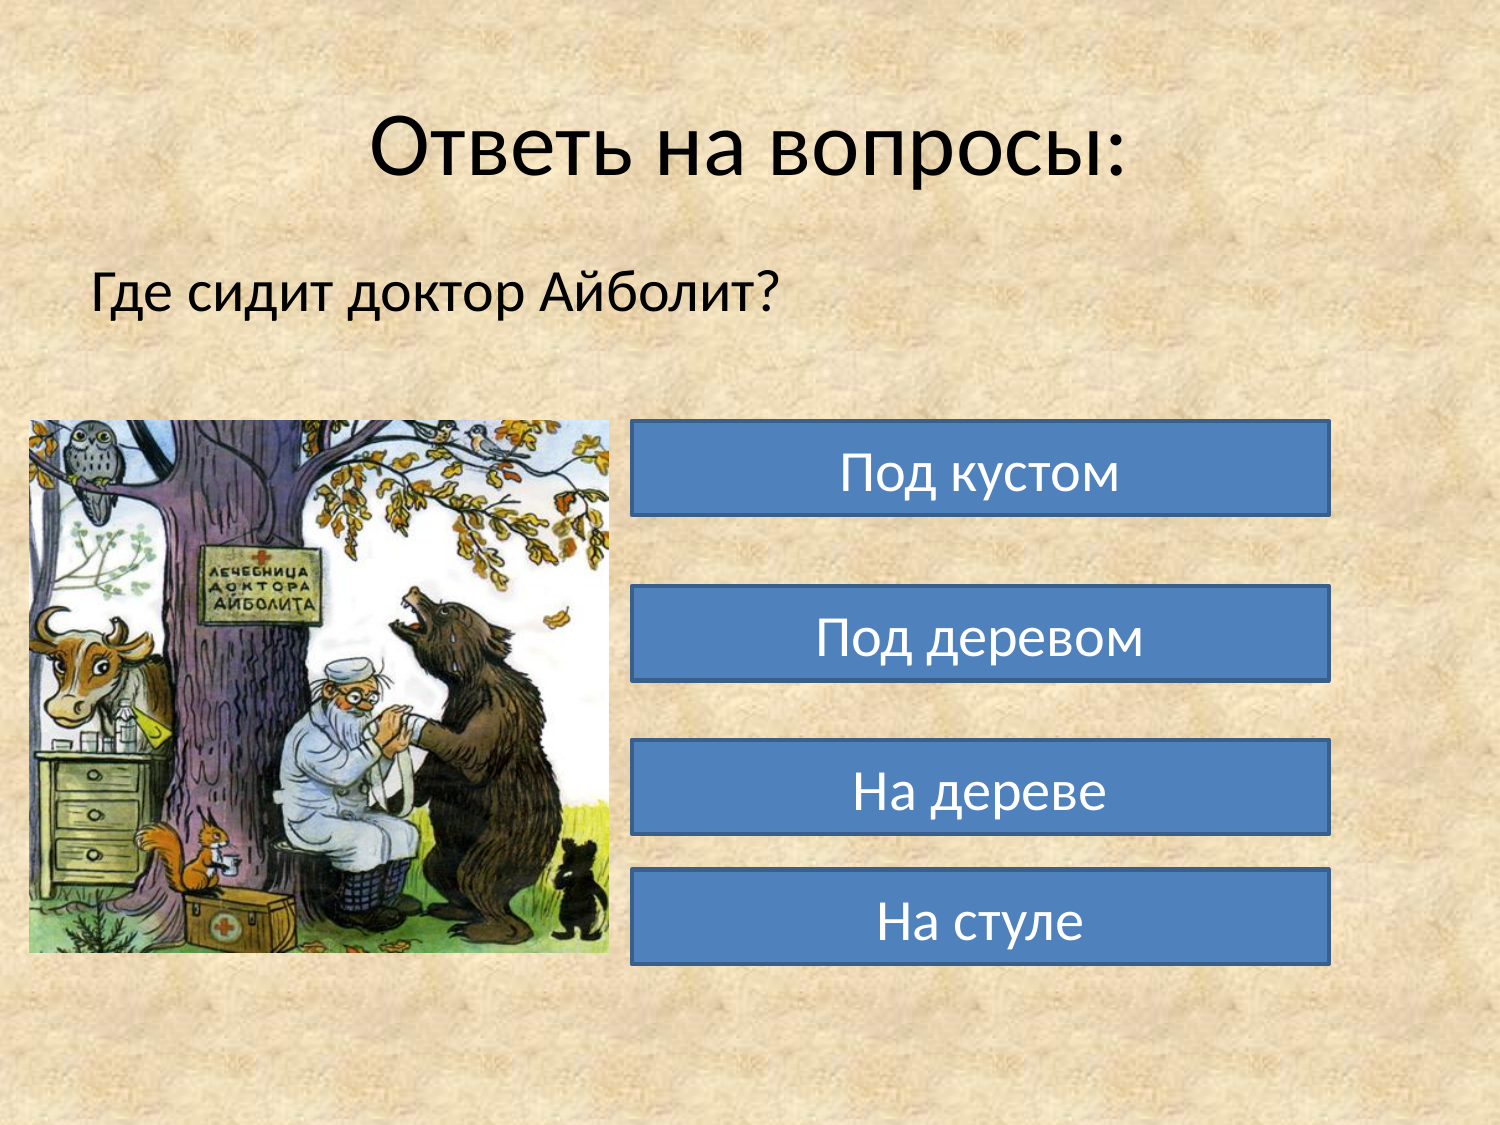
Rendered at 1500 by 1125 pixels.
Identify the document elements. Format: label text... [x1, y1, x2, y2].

text_box На дереве [630, 738, 1331, 836]
list Где сидит доктор Айболит? [76, 243, 1427, 331]
title Ответь на вопросы: [75, 45, 1425, 233]
text_box Под кустом [630, 419, 1331, 517]
text_box На стуле [630, 867, 1331, 966]
picture [0, 0, 1500, 1125]
text_box Под деревом [630, 584, 1331, 683]
